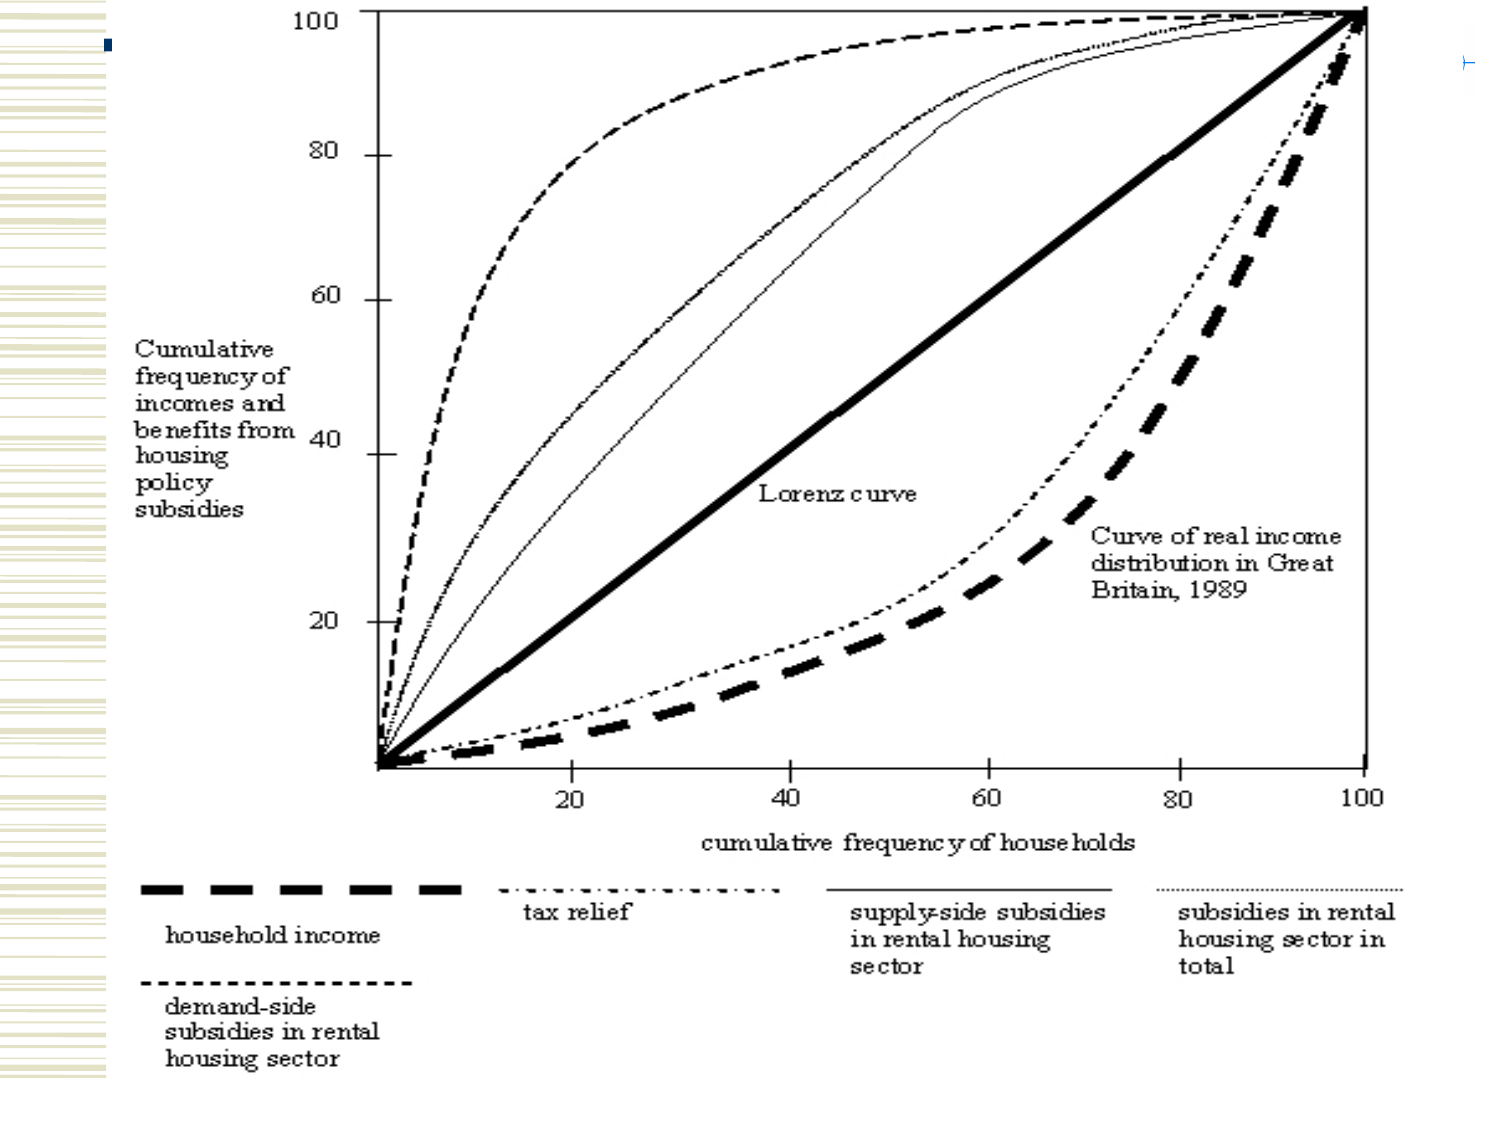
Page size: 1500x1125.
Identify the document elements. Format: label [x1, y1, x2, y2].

list [112, 0, 1463, 1088]
picture [1463, 24, 1475, 95]
